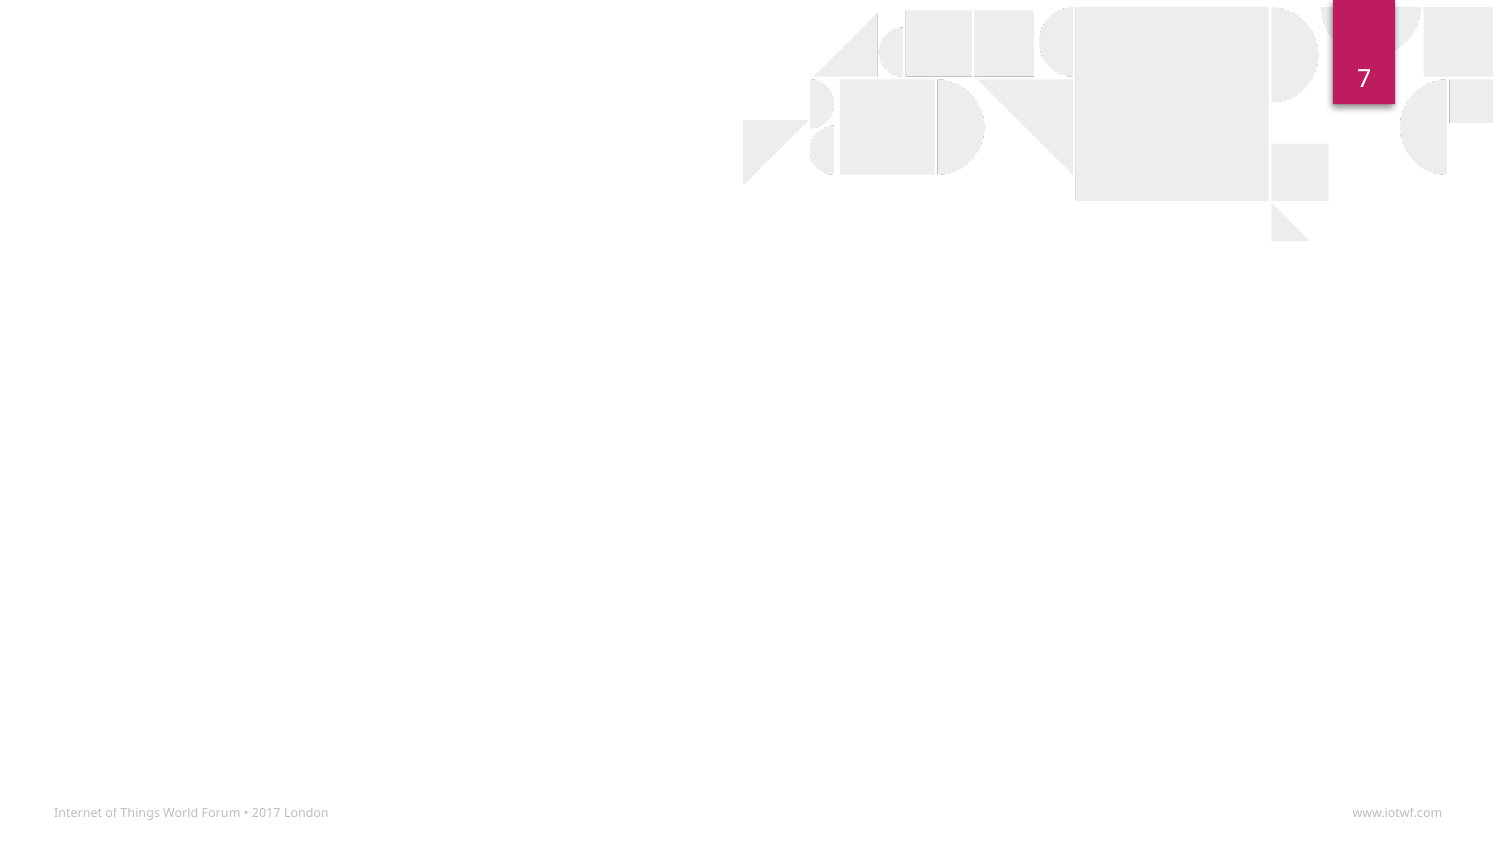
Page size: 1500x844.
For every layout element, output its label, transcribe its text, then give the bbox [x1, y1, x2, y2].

picture [743, 7, 1495, 241]
slide_number 7 [1312, 9, 1416, 105]
